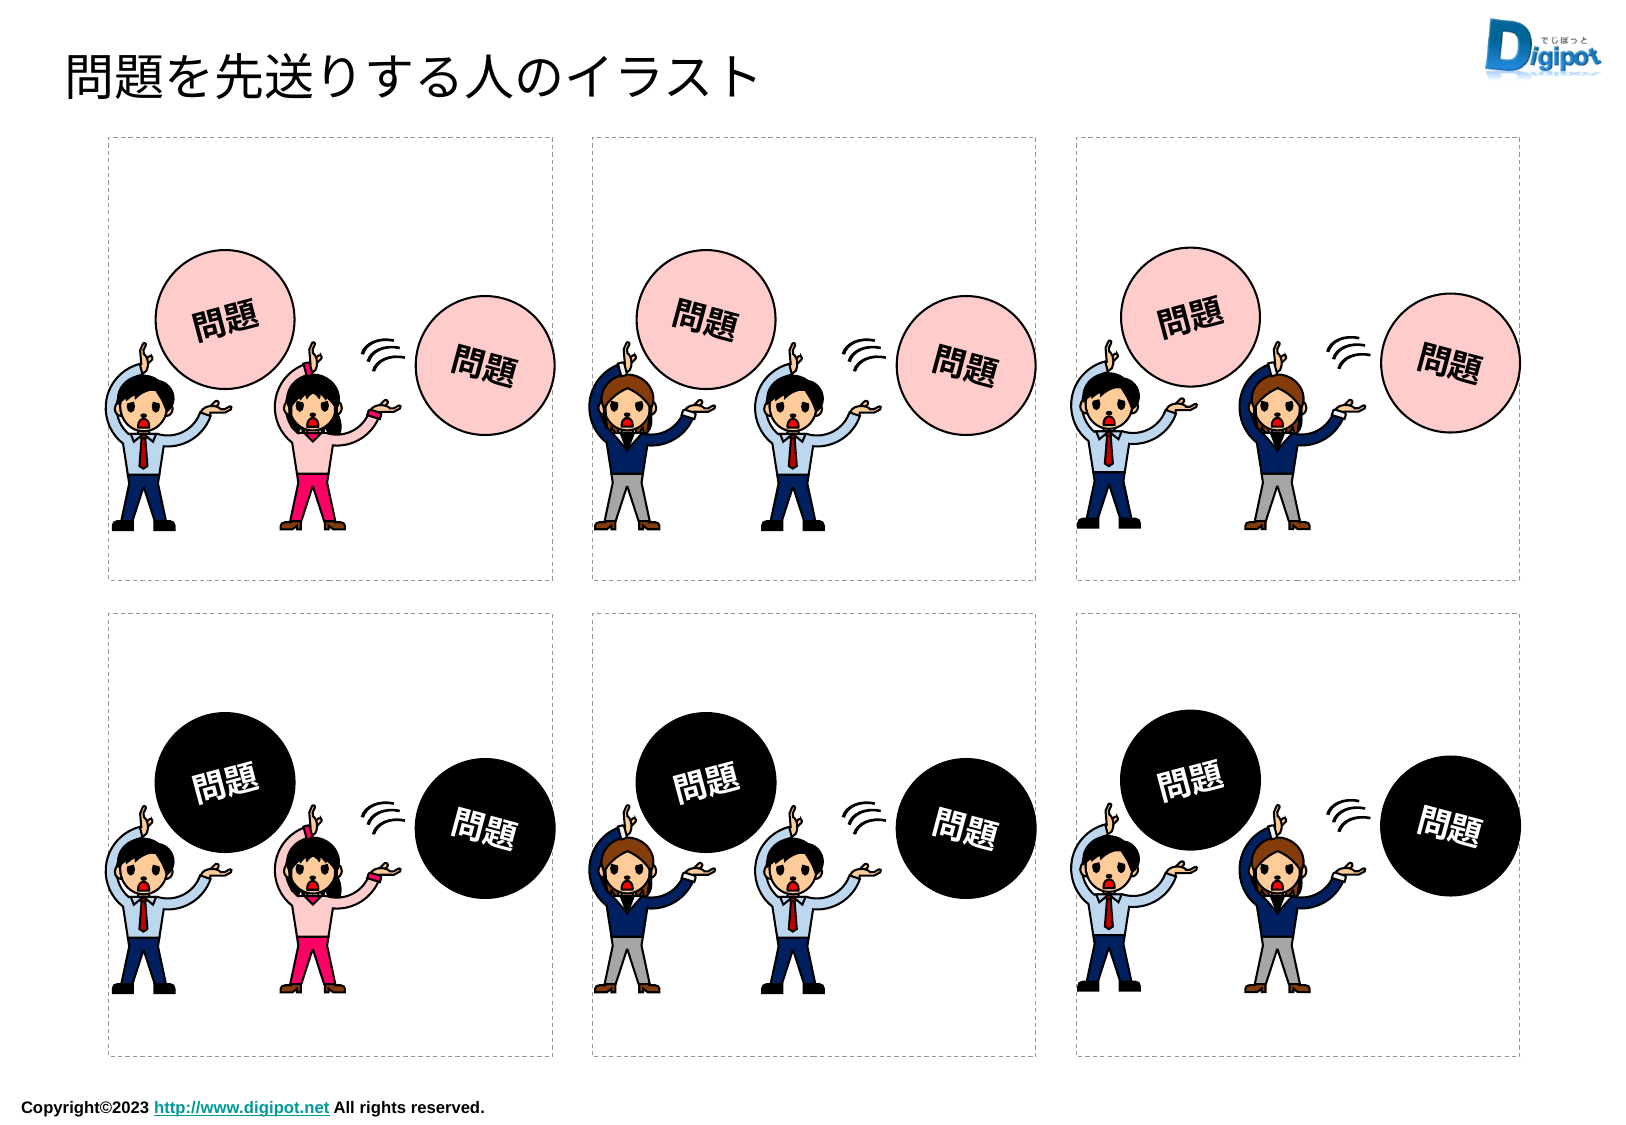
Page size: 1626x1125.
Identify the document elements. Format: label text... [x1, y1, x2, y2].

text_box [1070, 710, 1521, 993]
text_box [1070, 247, 1521, 530]
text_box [105, 249, 555, 531]
picture [1485, 18, 1602, 82]
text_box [589, 249, 1036, 531]
text_box 問題を先送りする人のイラスト [49, 38, 779, 113]
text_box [589, 712, 1036, 994]
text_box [105, 712, 555, 994]
